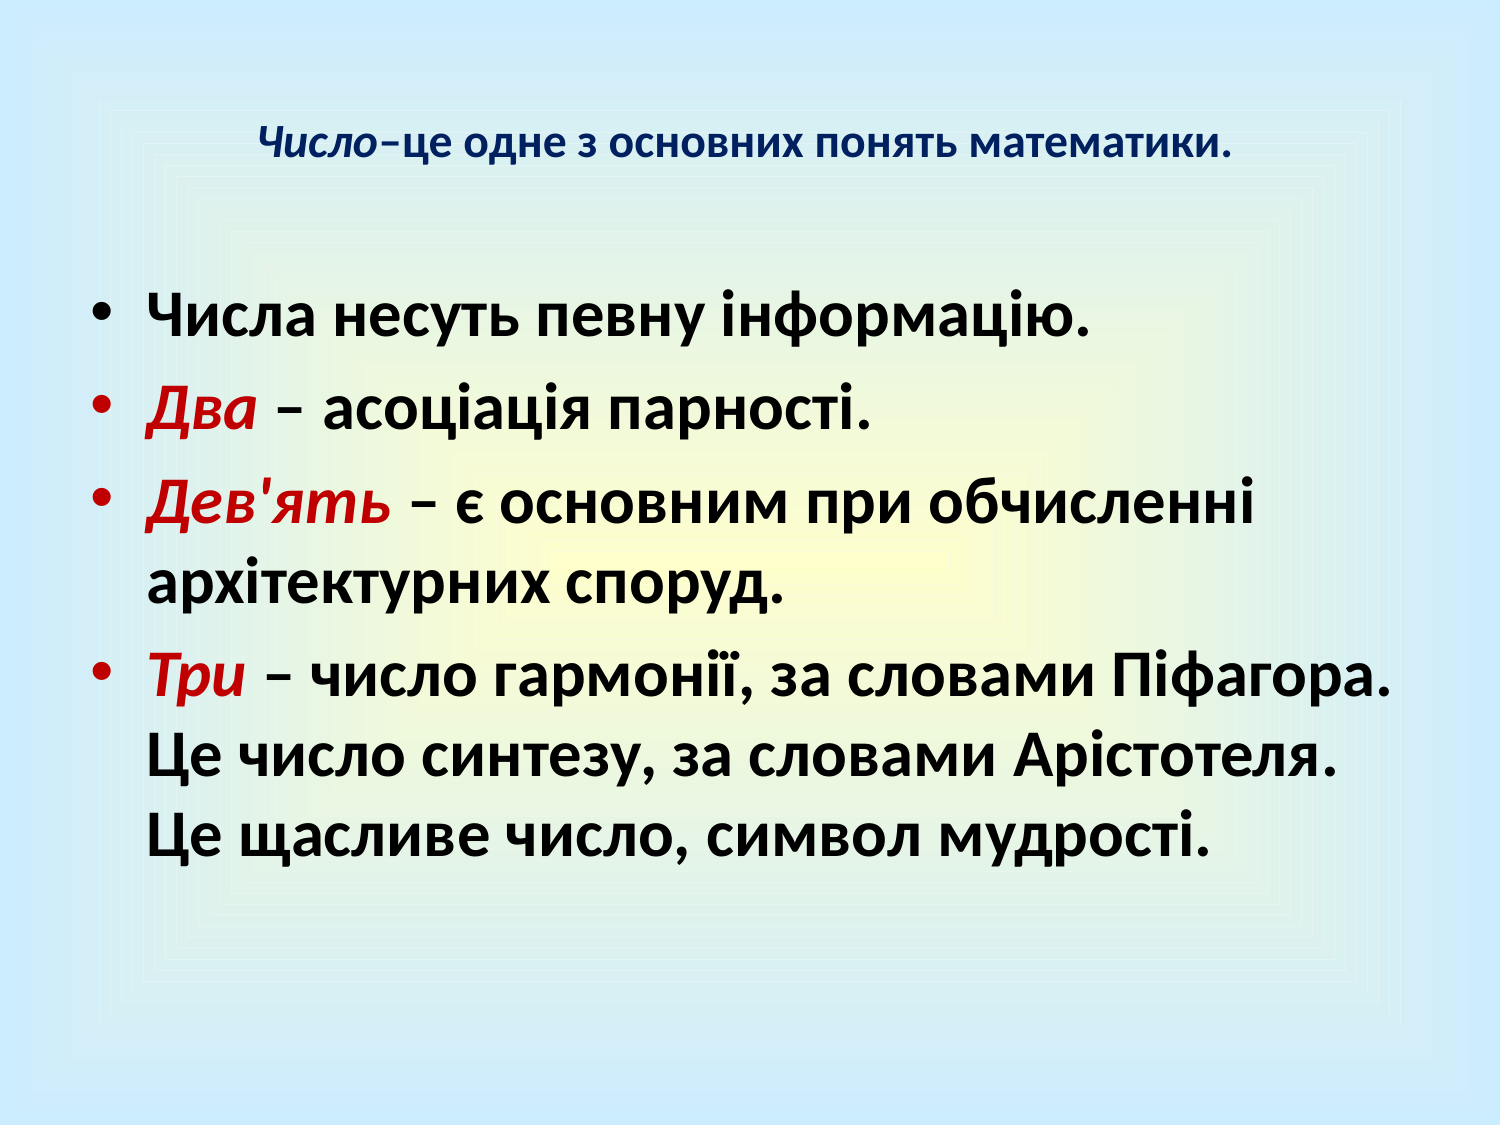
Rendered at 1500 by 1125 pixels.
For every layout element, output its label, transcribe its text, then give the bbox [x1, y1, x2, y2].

title Число–це одне з основних понять математики. [75, 45, 1425, 233]
list Числа несуть певну інформацію. Два – асоціація парності. Дев'ять – є основним при обчисленні архітектурних споруд. Три – число гармонії, за словами Піфагора. Це число синтезу, за словами Арістотеля. Це щасливе число, символ мудрості. [75, 262, 1425, 1005]
